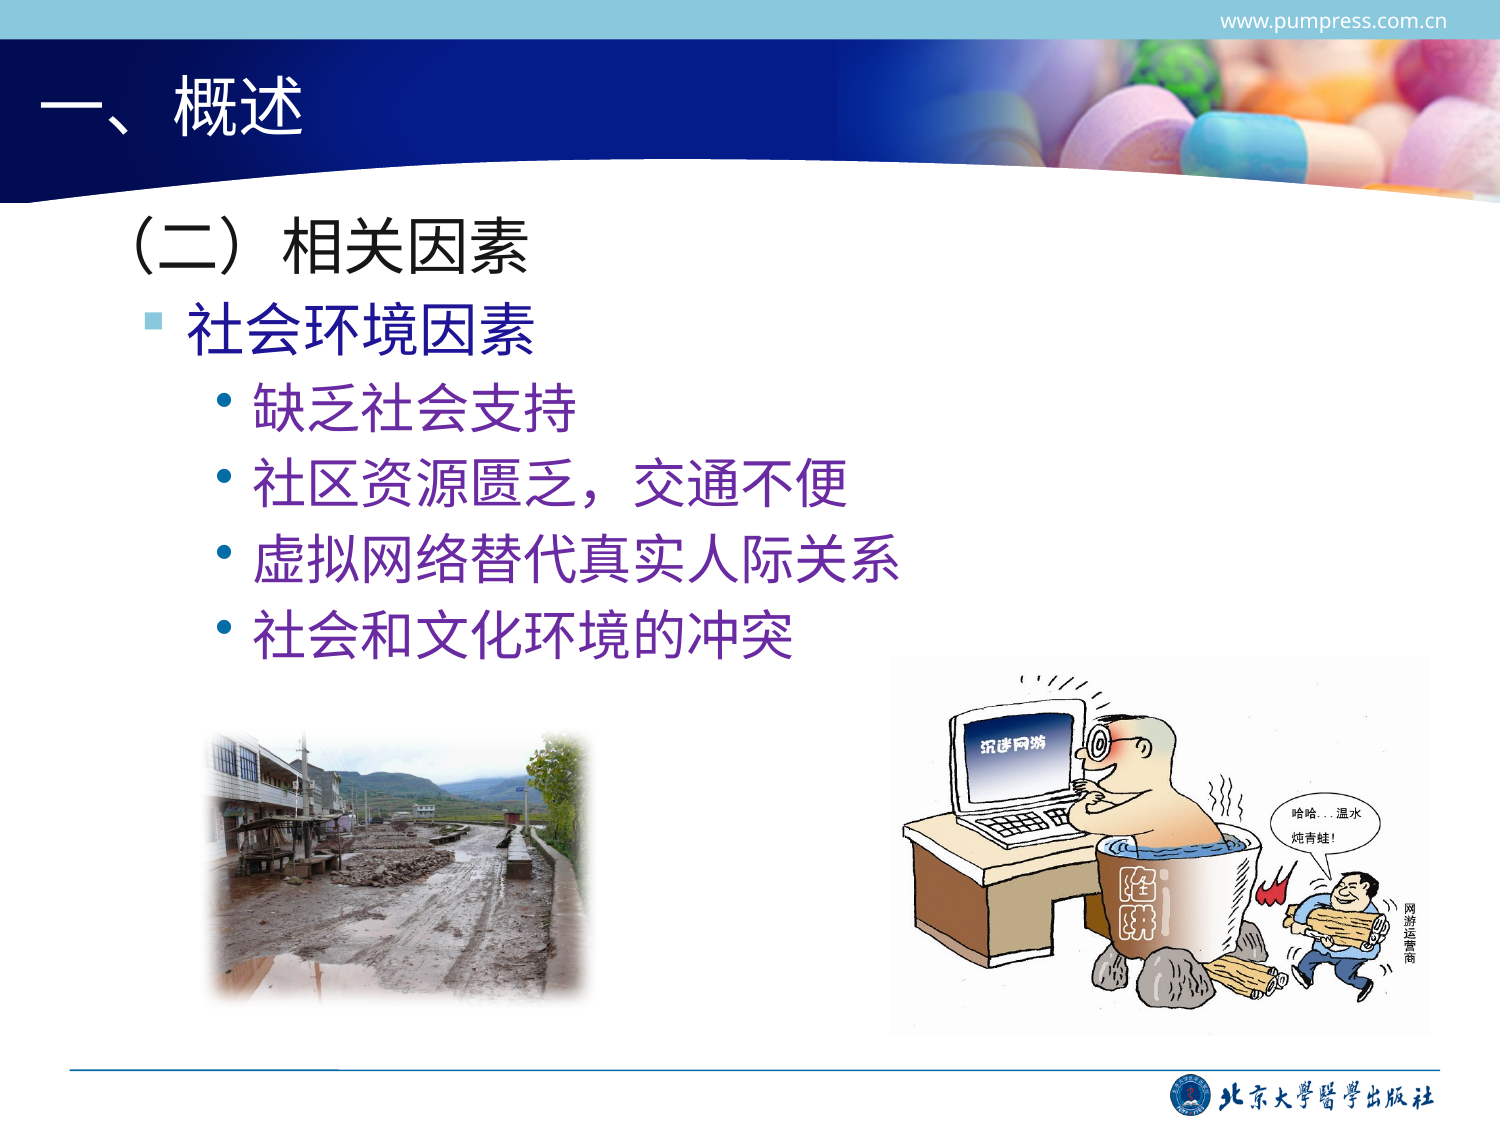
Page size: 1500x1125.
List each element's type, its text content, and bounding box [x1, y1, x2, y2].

list （二）相关因素 社会环境因素 缺乏社会支持 社区资源匮乏，交通不便 虚拟网络替代真实人际关系 社会和文化环境的冲突 [49, 198, 1463, 1026]
title 一、概述 [23, 58, 1349, 152]
picture [0, 40, 1500, 203]
slide_number www.pumpress.com.cn [1024, 0, 1463, 38]
picture [198, 726, 598, 1011]
picture [890, 656, 1430, 1036]
picture [1170, 1074, 1436, 1118]
